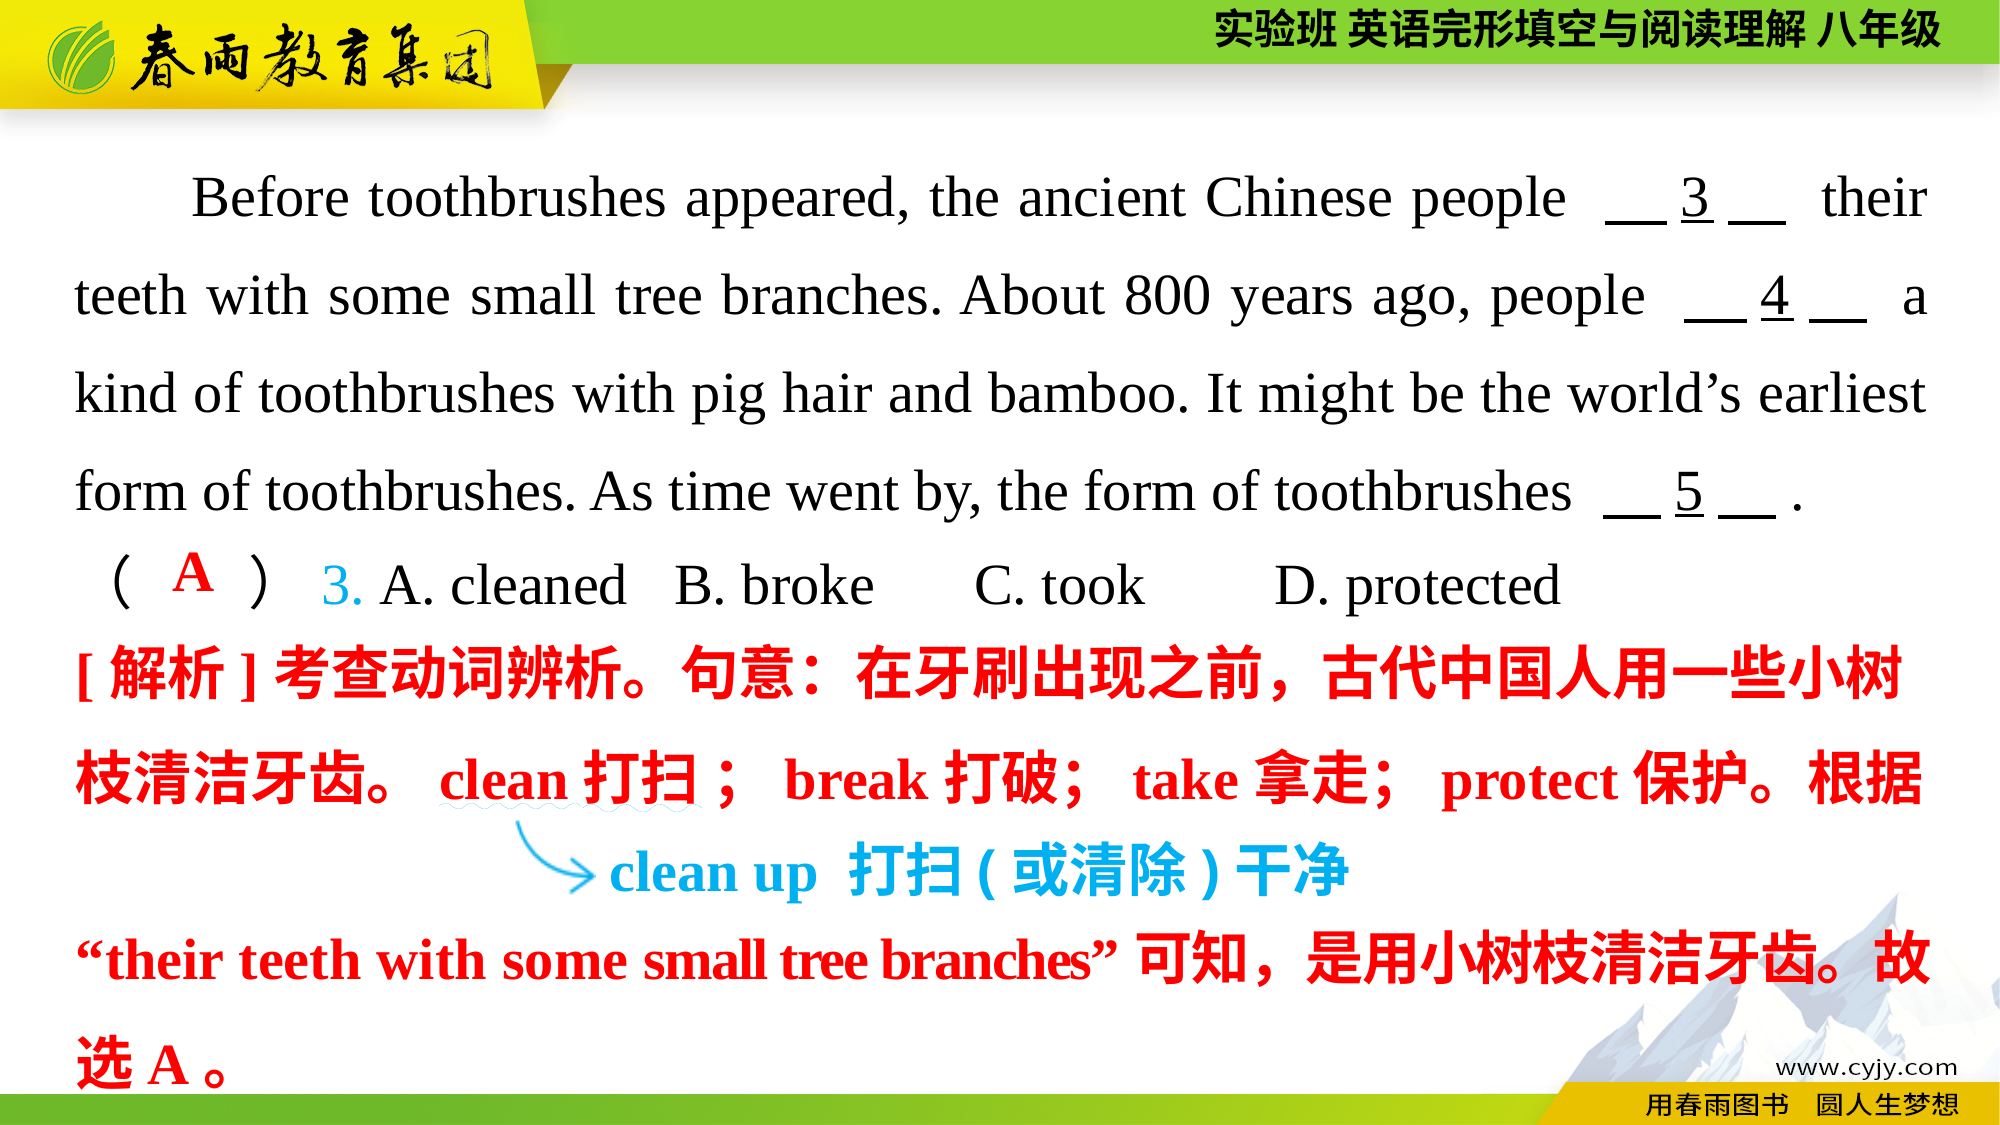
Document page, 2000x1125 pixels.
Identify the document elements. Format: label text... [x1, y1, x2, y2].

picture [0, 0, 2000, 1125]
text_box （ ）3. A. cleaned B. broke C. took D. protected [59, 503, 1944, 624]
text_box A [157, 525, 230, 593]
list Before toothbrushes appeared, the ancient Chinese people 3 their teeth with some small tree branches. About 800 years ago, people 4 a kind of toothbrushes with pig hair and bamboo. It might be the world’s earliest form of toothbrushes. As time went by, the form of toothbrushes 5 . [59, 122, 1944, 503]
text_box [解析]考查动词辨析。句意：在牙刷出现之前，古代中国人用一些小树枝清洁牙齿。clean打扫 ；break打破；take拿走；protect保护。根据 “their teeth with some small tree branches”可知，是用小树枝清洁牙齿。故选A。 [60, 593, 1945, 1104]
text_box clean up 打扫(或清除)干净 [595, 790, 1411, 910]
